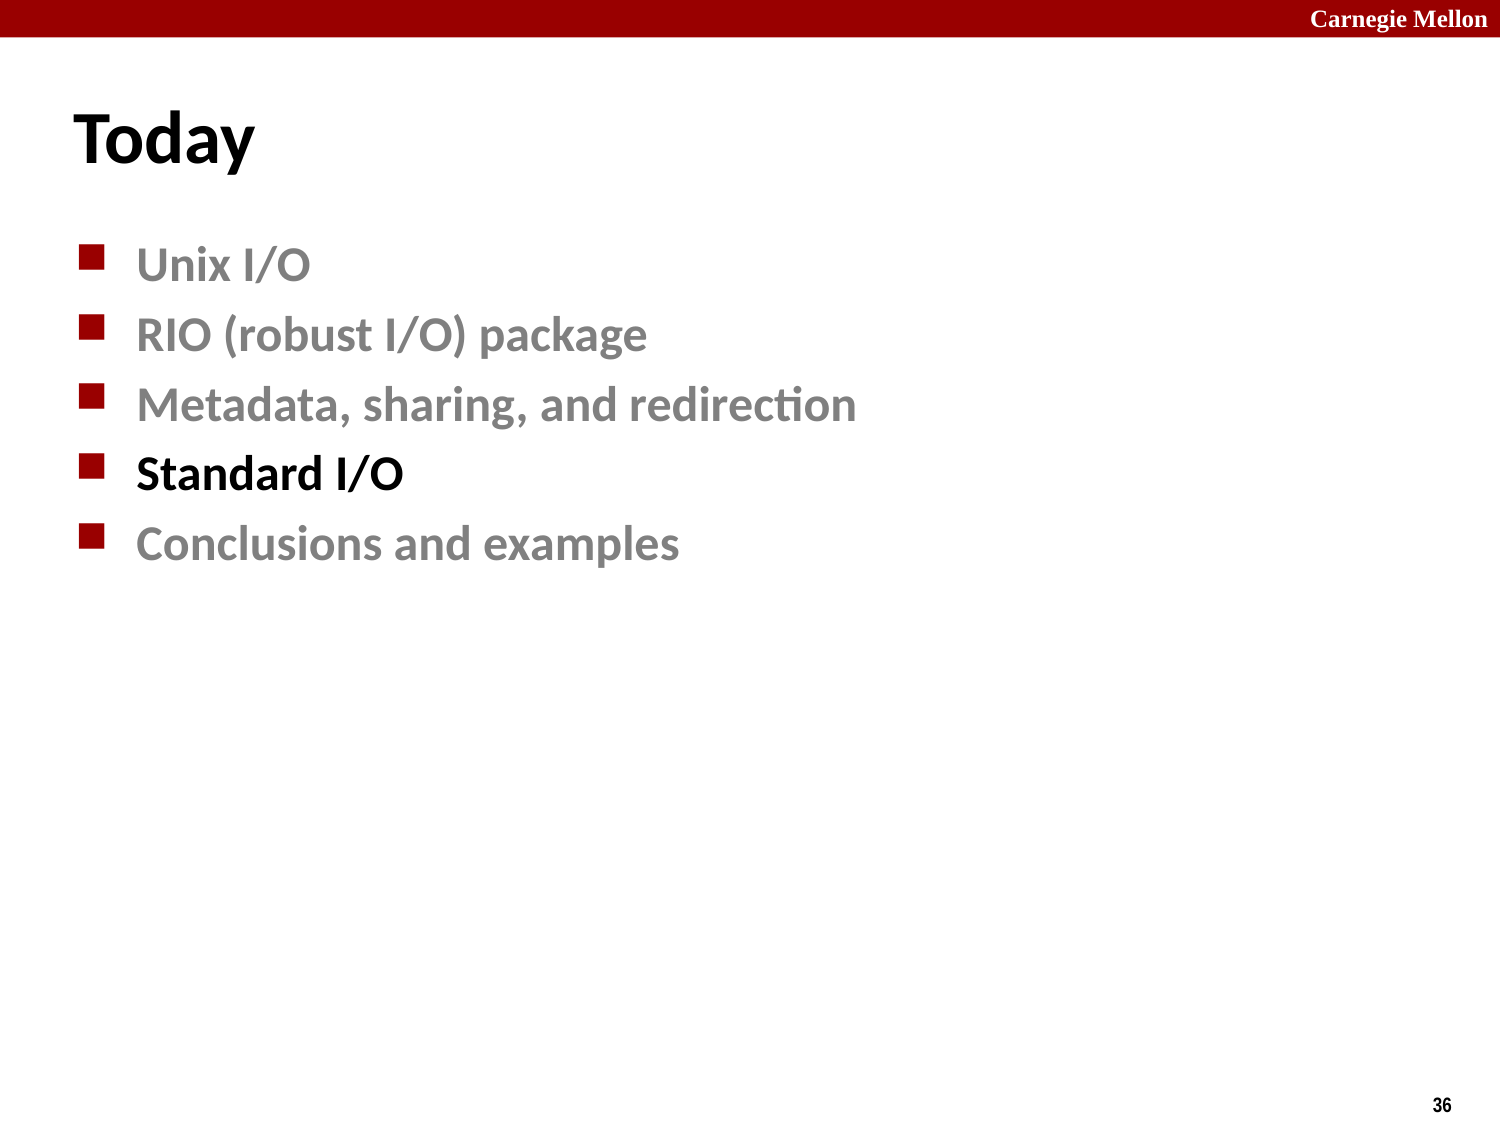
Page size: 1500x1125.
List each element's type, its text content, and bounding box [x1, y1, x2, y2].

title Today [58, 71, 1305, 197]
list Unix I/O RIO (robust I/O) package Metadata, sharing, and redirection Standard I/O Conclusions and examples [64, 223, 1361, 1040]
